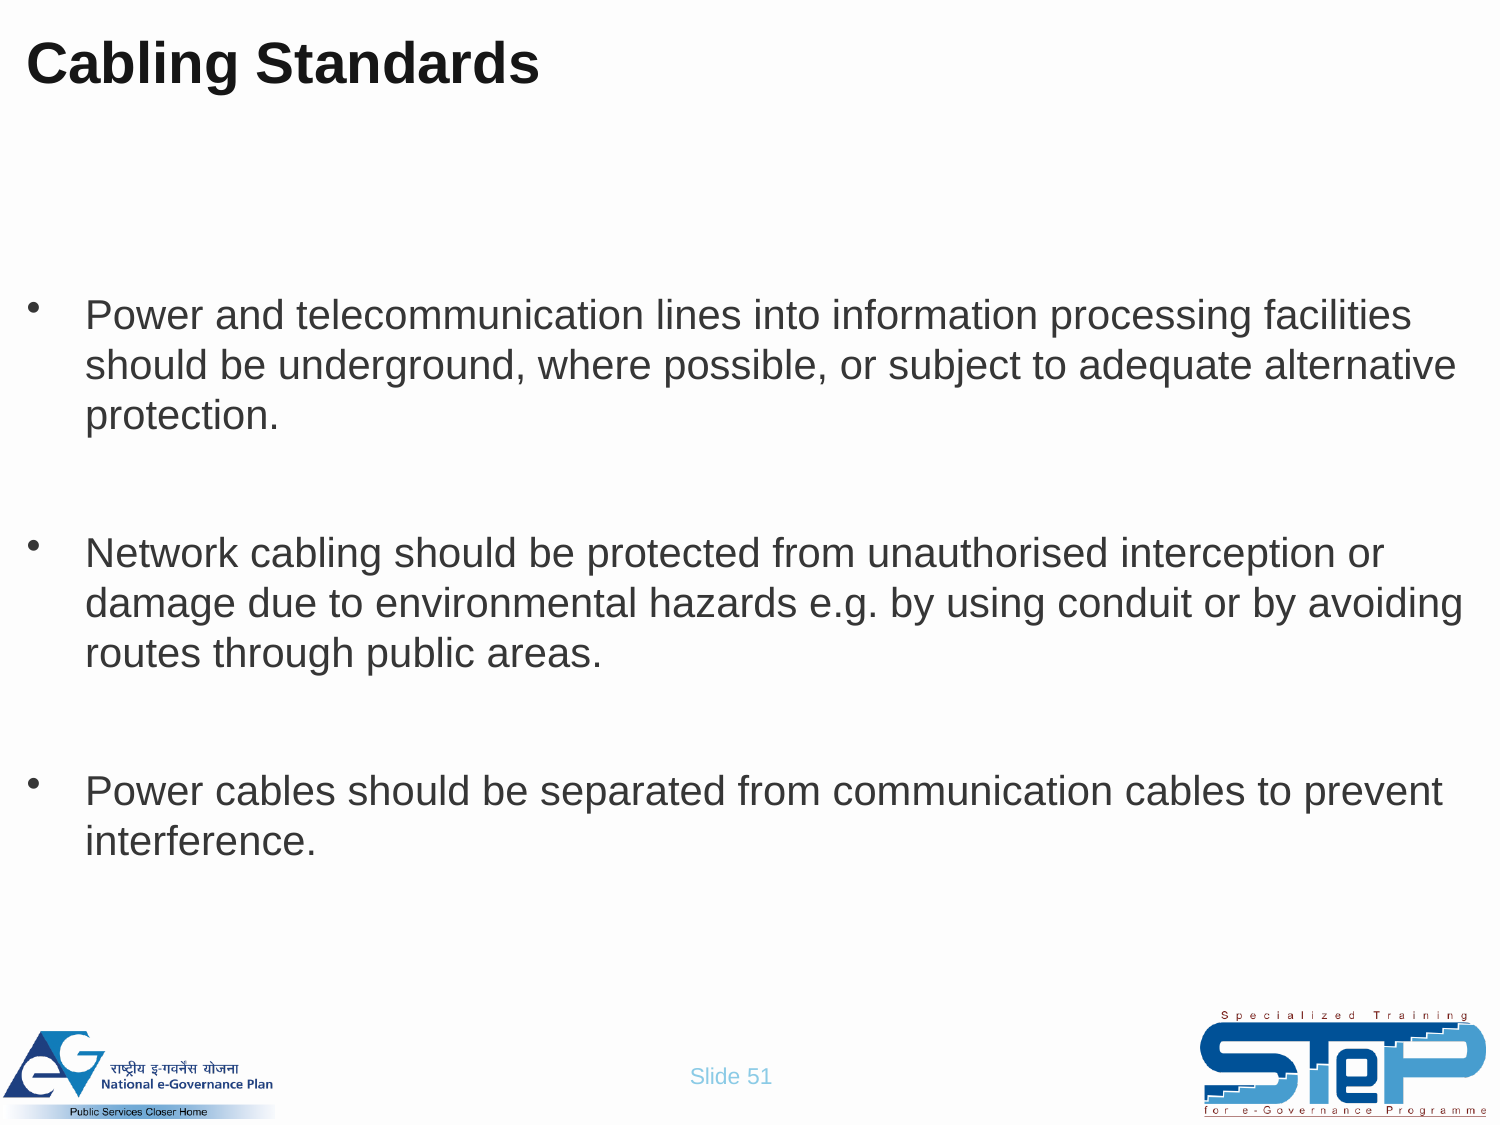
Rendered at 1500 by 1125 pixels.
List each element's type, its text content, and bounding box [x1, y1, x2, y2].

picture [2, 1031, 275, 1119]
picture [1200, 1011, 1486, 1117]
list Power and telecommunication lines into information processing facilities should be underground, where possible, or subject to adequate alternative protection. Network cabling should be protected from unauthorised interception or damage due to environmental hazards e.g. by using conduit or by avoiding routes through public areas. Power cables should be separated from communication cables to prevent interference. [26, 287, 1474, 999]
title Cabling Standards [26, 24, 1472, 150]
